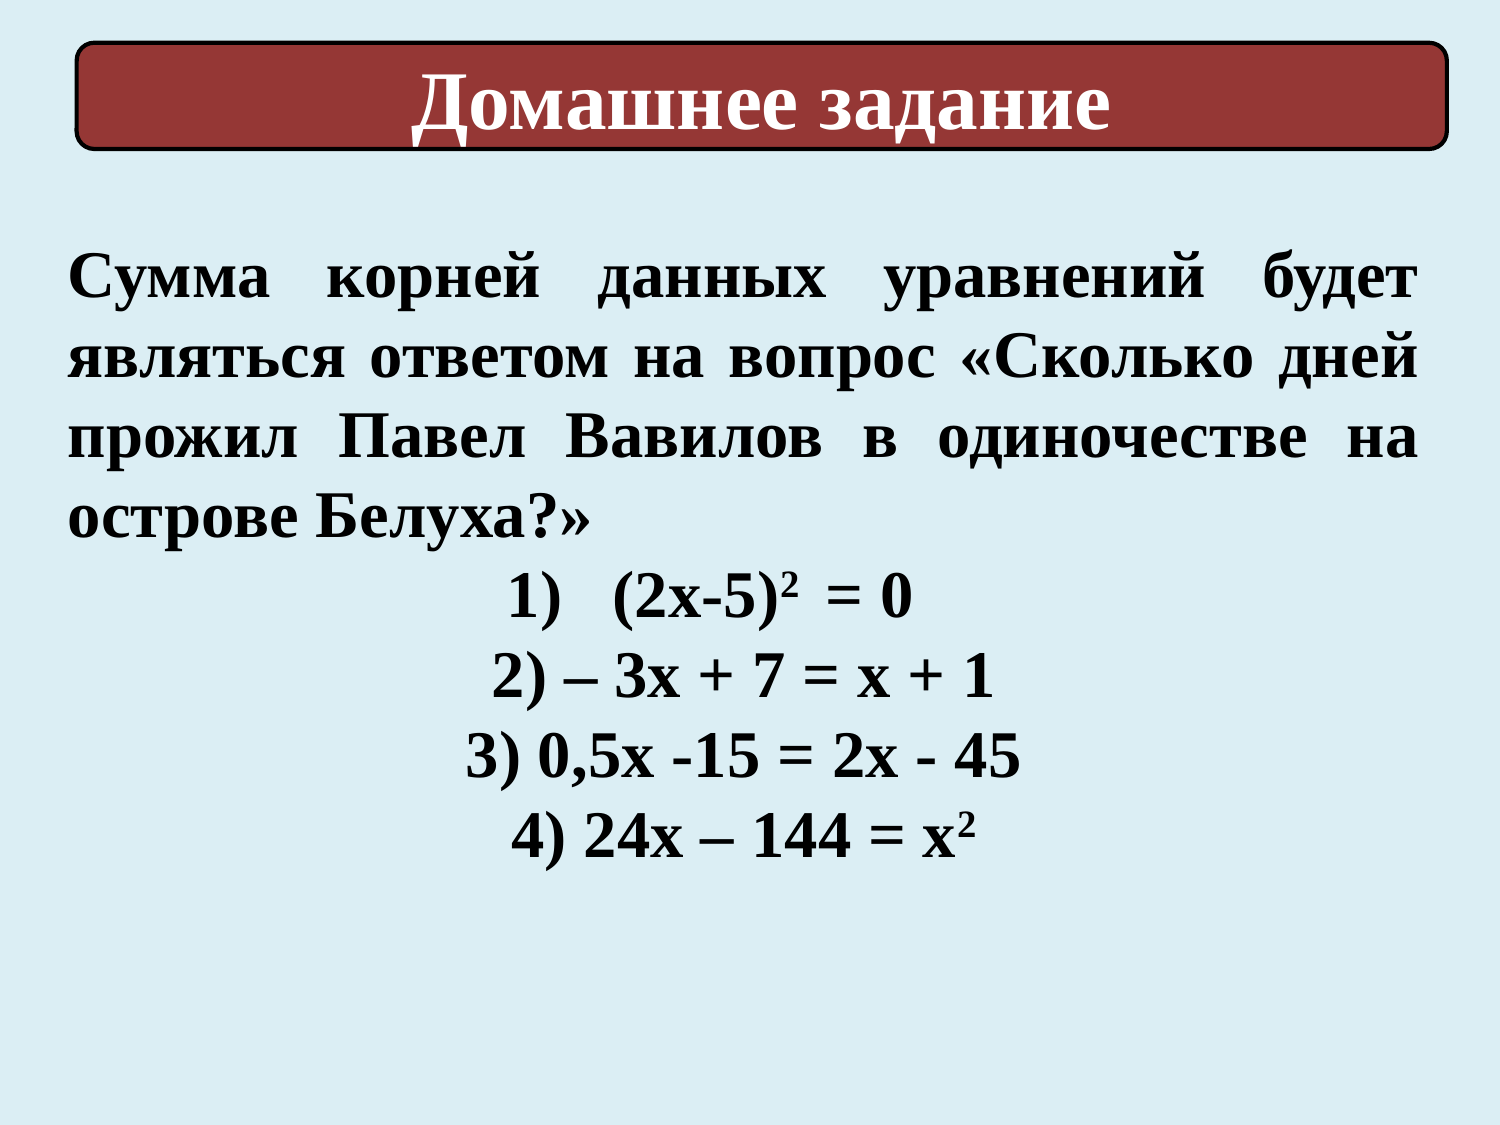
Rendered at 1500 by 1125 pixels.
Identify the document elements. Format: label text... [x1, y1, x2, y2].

text_box Сумма корней данных уравнений будет являться ответом на вопрос «Сколько дней прожил Павел Вавилов в одиночестве на острове Белуха?» 1) (2х-5)2 = 0 2) – 3х + 7 = х + 1 3) 0,5х -15 = 2х - 45 4) 24х – 144 = х2 [53, 223, 1435, 959]
text_box Домашнее задание [74, 40, 1449, 152]
